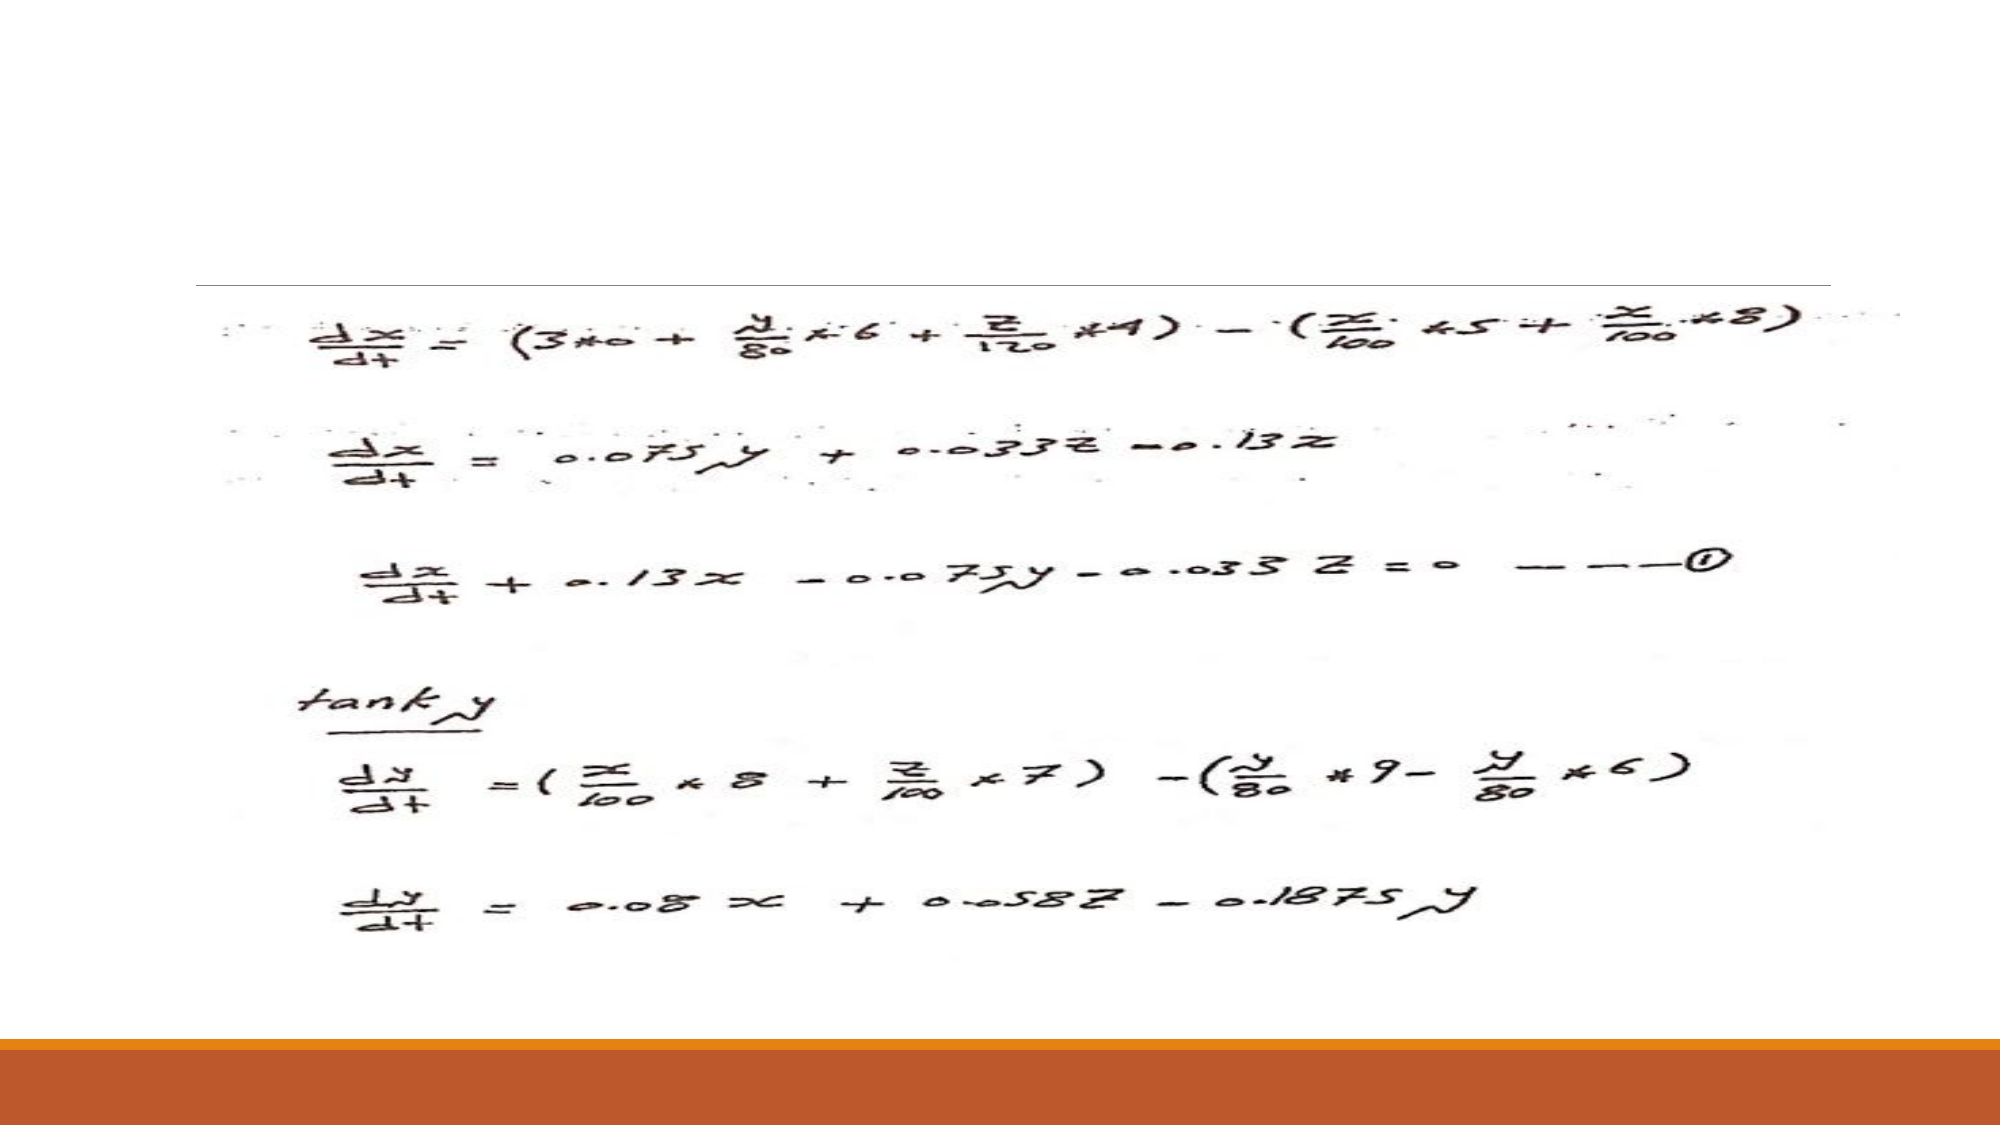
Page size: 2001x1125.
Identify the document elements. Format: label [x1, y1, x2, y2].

list [179, 302, 1901, 964]
